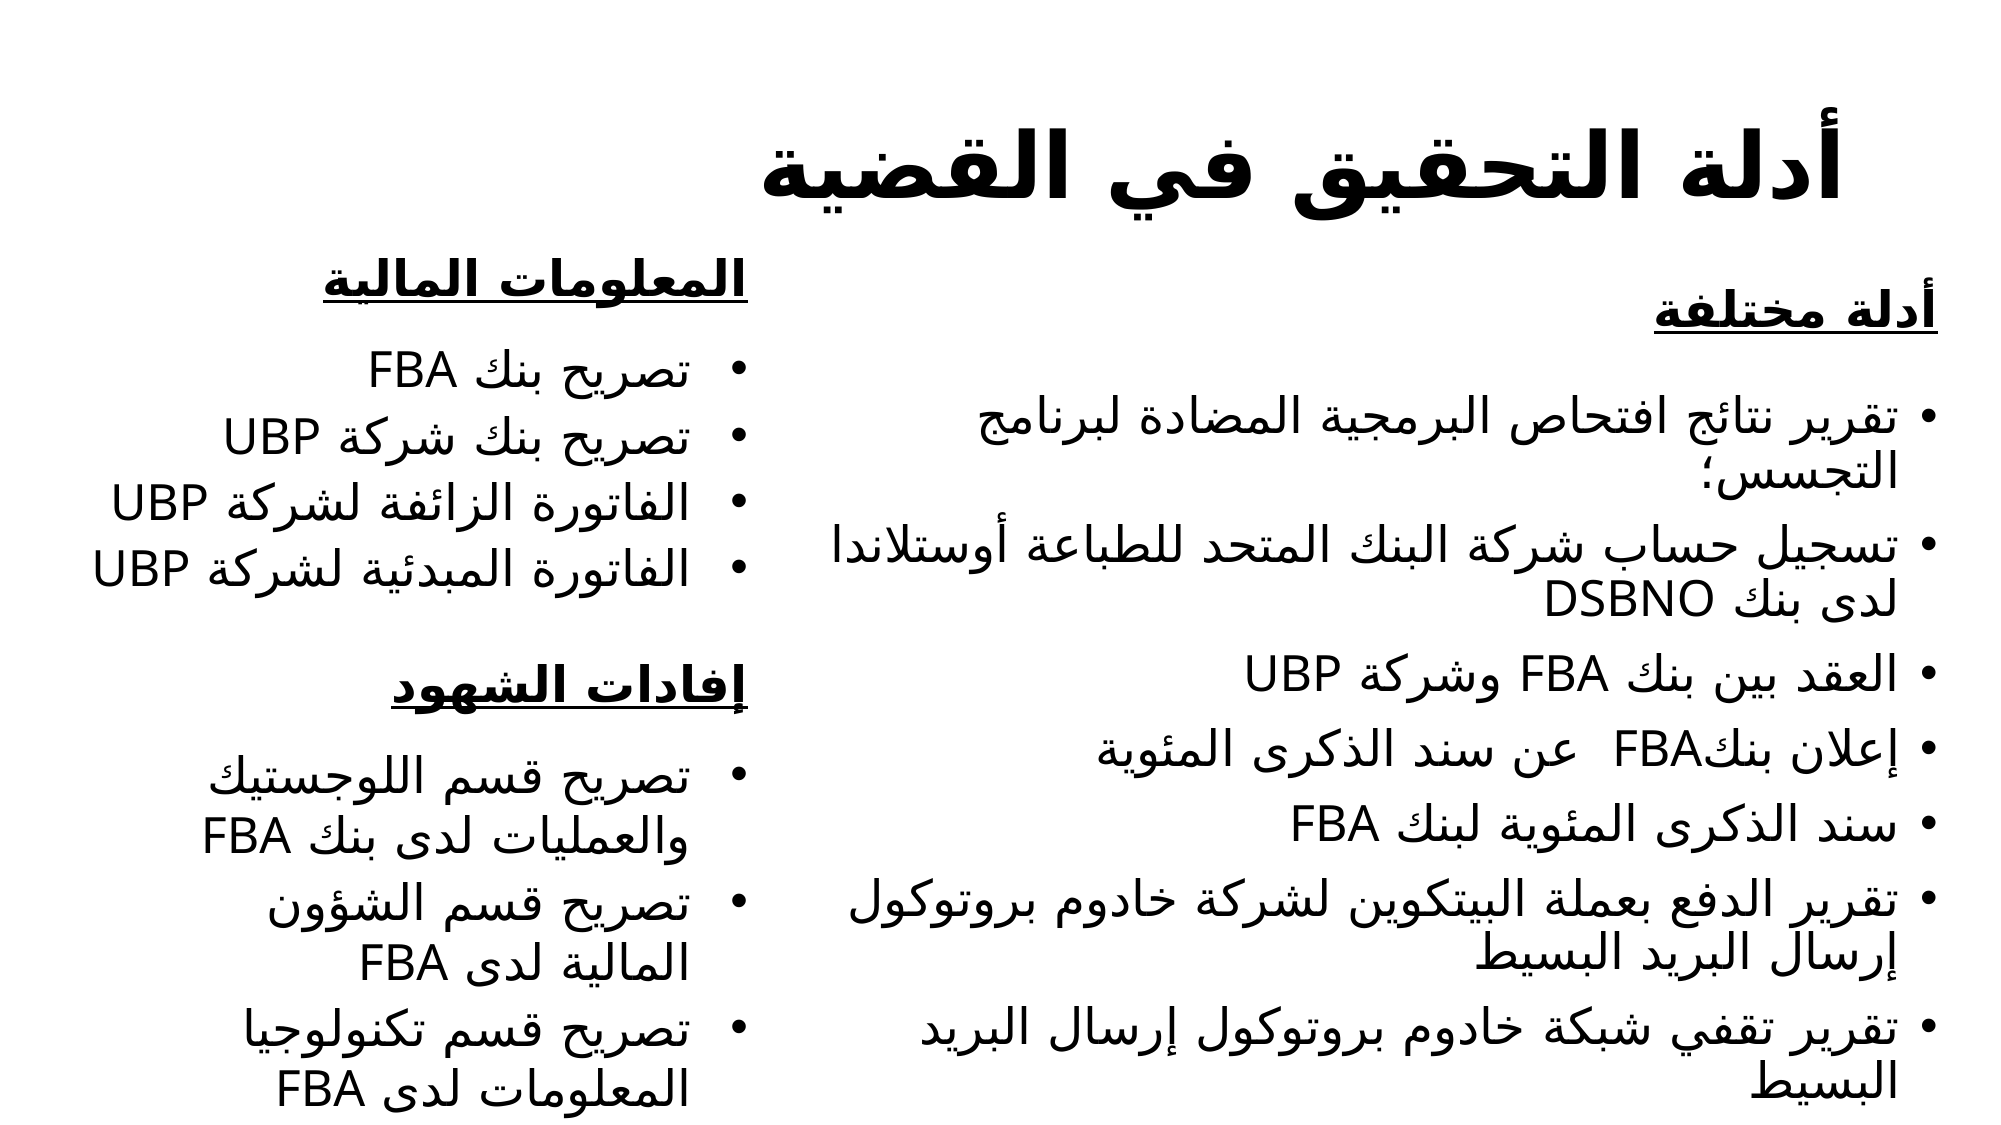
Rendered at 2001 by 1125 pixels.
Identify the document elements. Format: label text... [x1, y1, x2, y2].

list أدلة مختلفة تقرير نتائج افتحاص البرمجية المضادة لبرنامج التجسس؛ تسجيل حساب شركة البنك المتحد للطباعة أوستلاندا لدى بنك DSBNO العقد بين بنك FBA وشركة UBP إعلان بنكFBA عن سند الذكرى المئوية سند الذكرى المئوية لبنك FBA تقرير الدفع بعملة البيتكوين لشركة خادوم بروتوكول إرسال البريد البسيط تقرير تقفي شبكة خادوم بروتوكول إرسال البريد البسيط تسجيل الشركة الوهمية UBPO [815, 277, 1953, 1125]
text_box المعلومات المالية تصريح بنك FBA تصريح بنك شركة UBP الفاتورة الزائفة لشركة UBP الفاتورة المبدئية لشركة UBP [61, 239, 763, 604]
title أدلة التحقيق في القضية [137, 59, 1863, 278]
text_box إفادات الشهود تصريح قسم اللوجستيك والعمليات لدى بنك FBA تصريح قسم الشؤون المالية لدى FBA تصريح قسم تكنولوجيا المعلومات لدى FBA [137, 645, 763, 1124]
